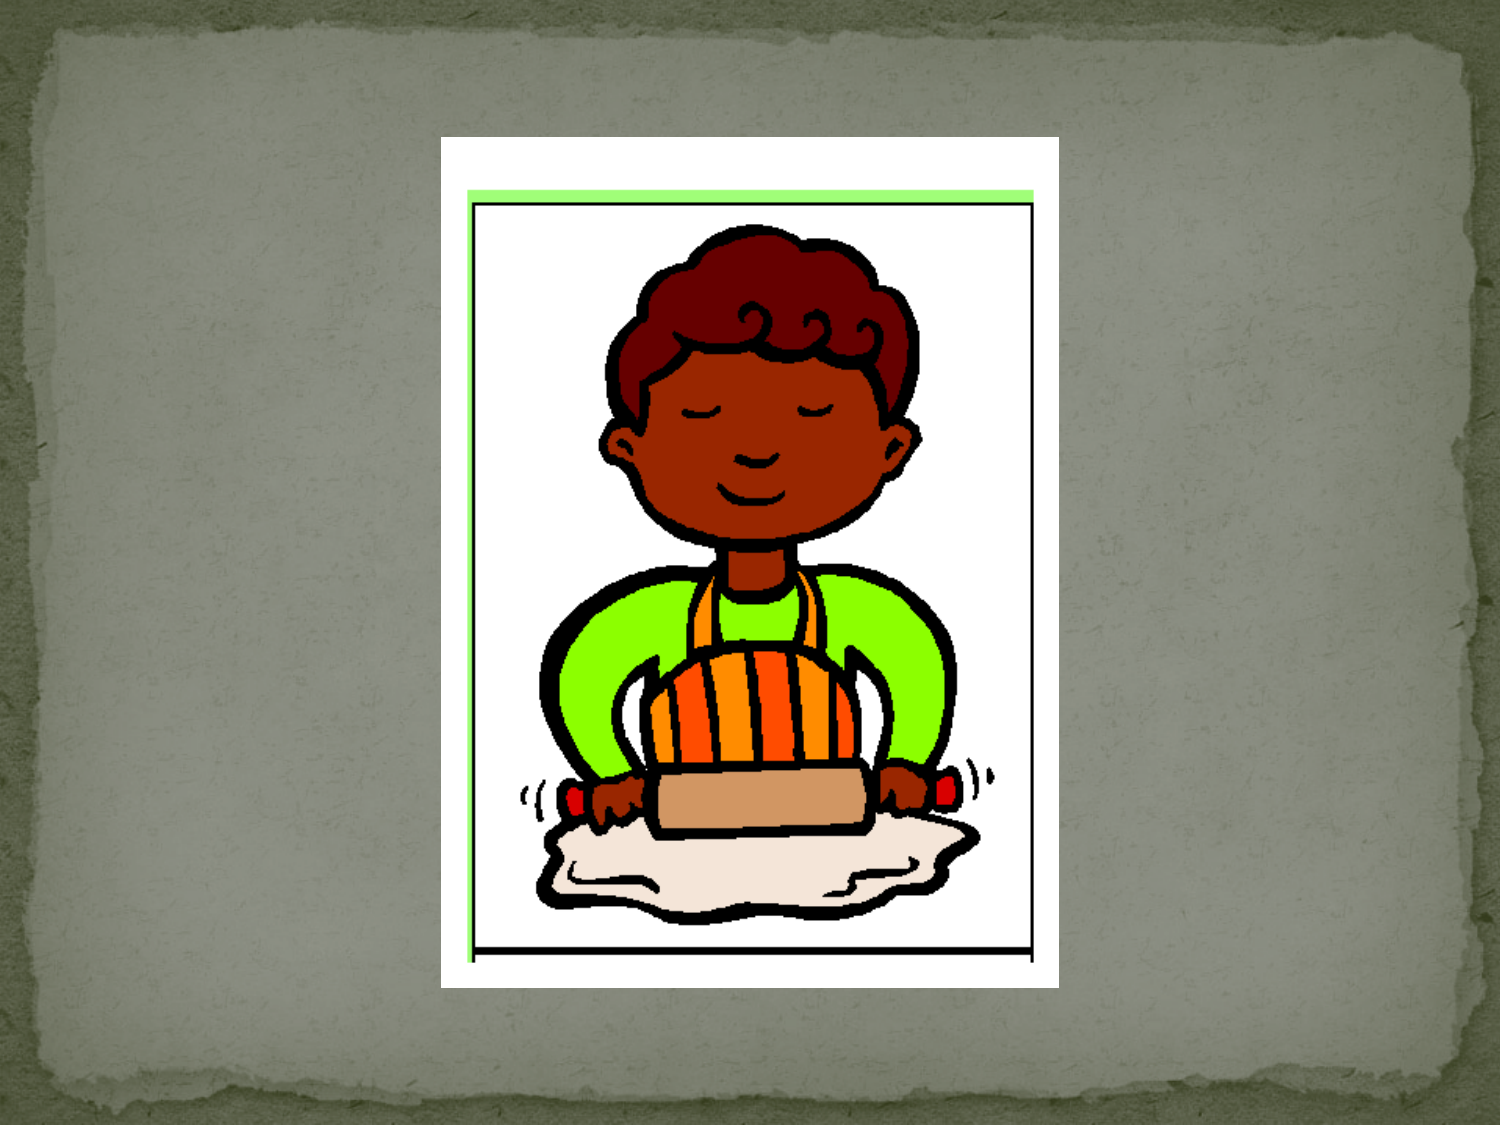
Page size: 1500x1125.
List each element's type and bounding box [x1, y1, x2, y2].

picture [441, 137, 1059, 988]
